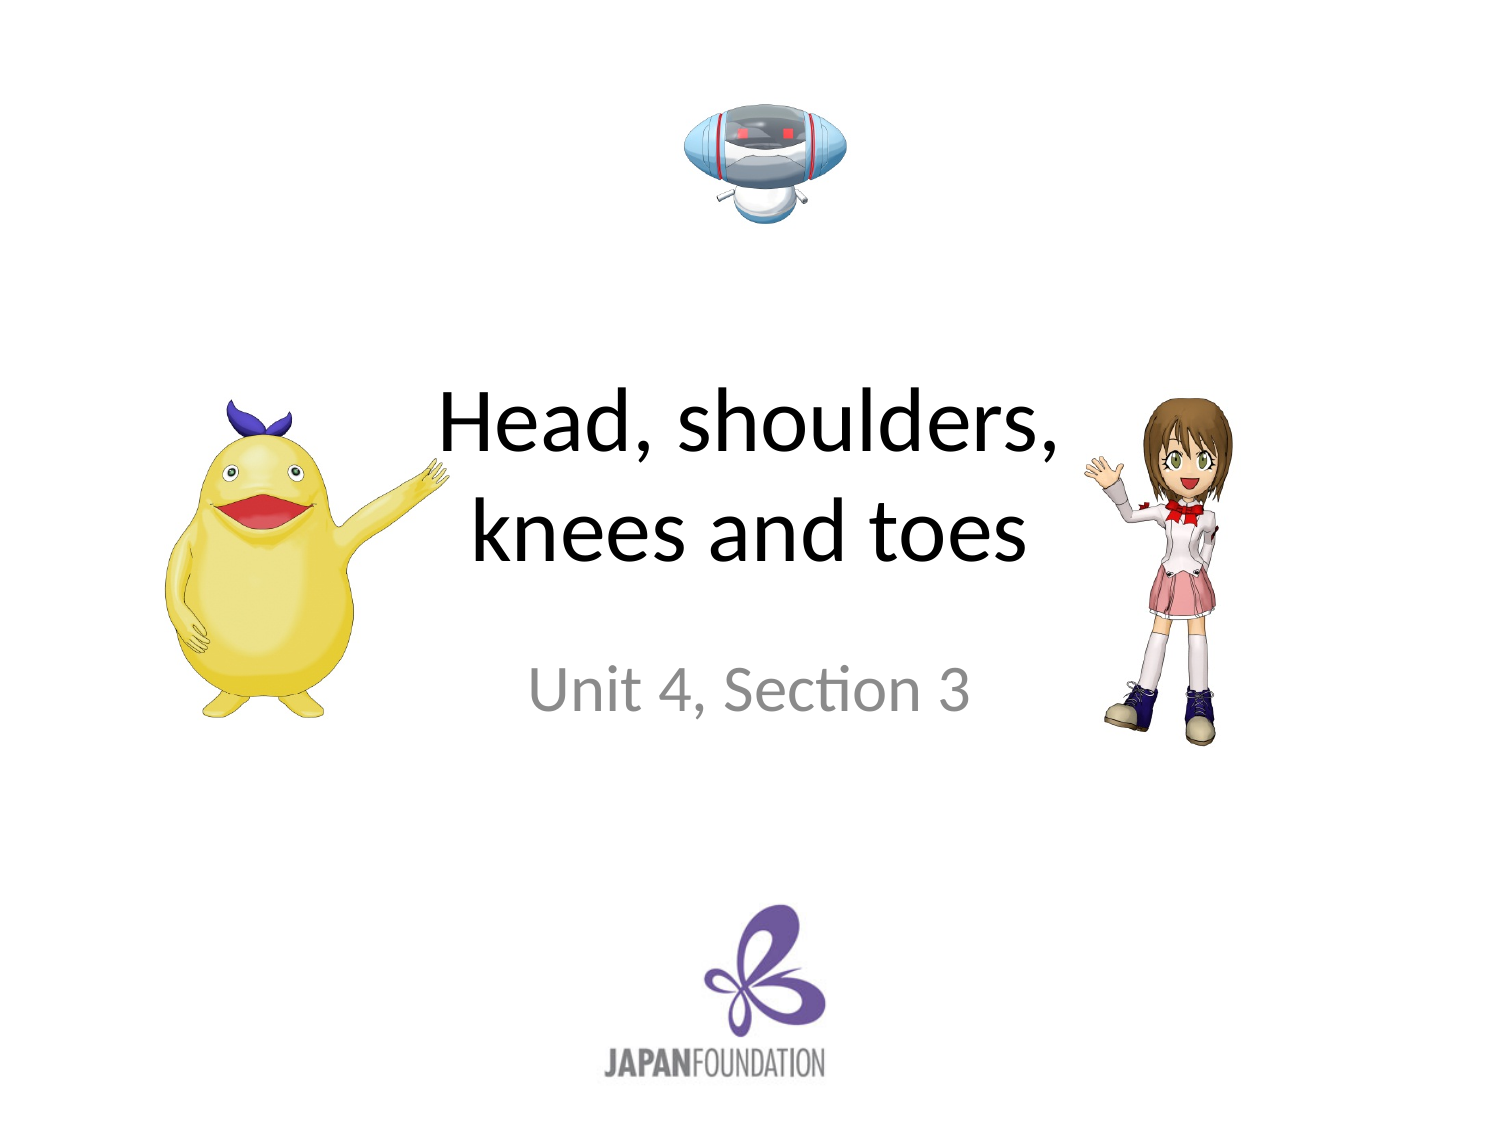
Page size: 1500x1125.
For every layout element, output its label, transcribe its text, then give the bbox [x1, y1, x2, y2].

picture [631, 63, 897, 241]
picture [0, 380, 529, 733]
title Head, shoulders, knees and toes [112, 349, 1388, 591]
picture [879, 361, 1465, 752]
picture [596, 893, 836, 1090]
subtitle Unit 4, Section 3 [225, 637, 1275, 925]
